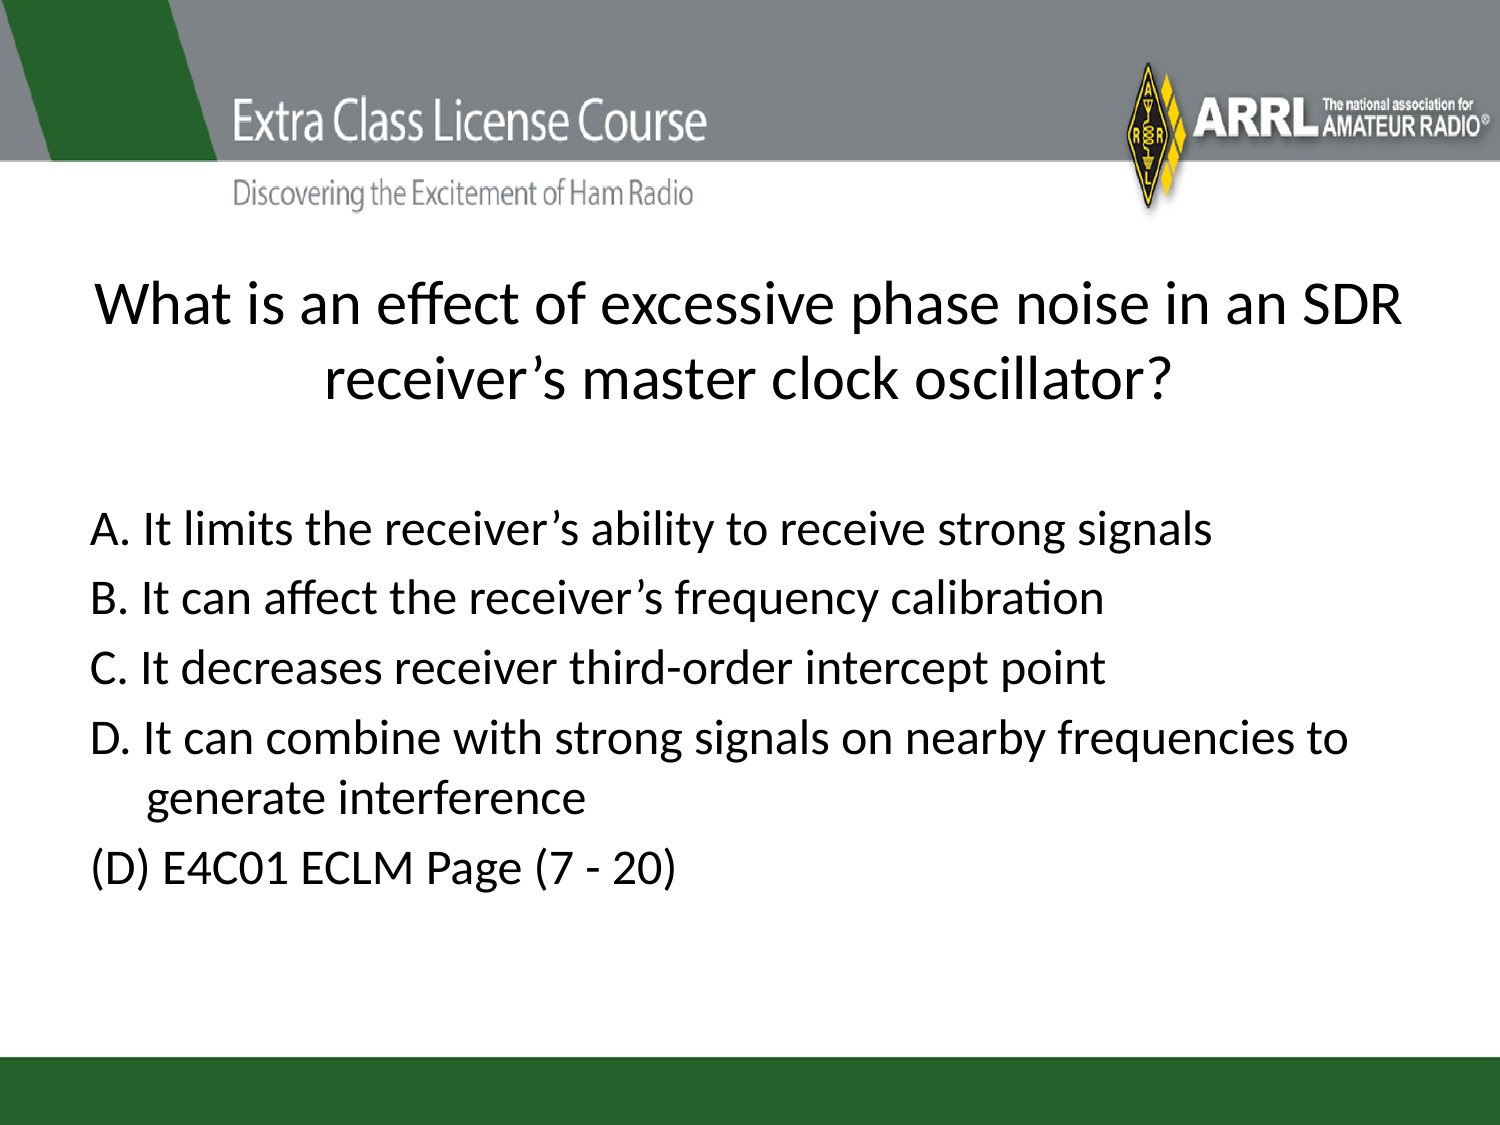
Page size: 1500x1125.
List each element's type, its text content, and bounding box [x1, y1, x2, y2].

picture [0, 0, 1500, 1125]
title What is an effect of excessive phase noise in an SDR receiver’s master clock oscillator? [75, 254, 1425, 435]
list A. It limits the receiver’s ability to receive strong signals B. It can affect the receiver’s frequency calibration C. It decreases receiver third-order intercept point D. It can combine with strong signals on nearby frequencies to generate interference (D) E4C01 ECLM Page (7 - 20) [75, 487, 1425, 1005]
